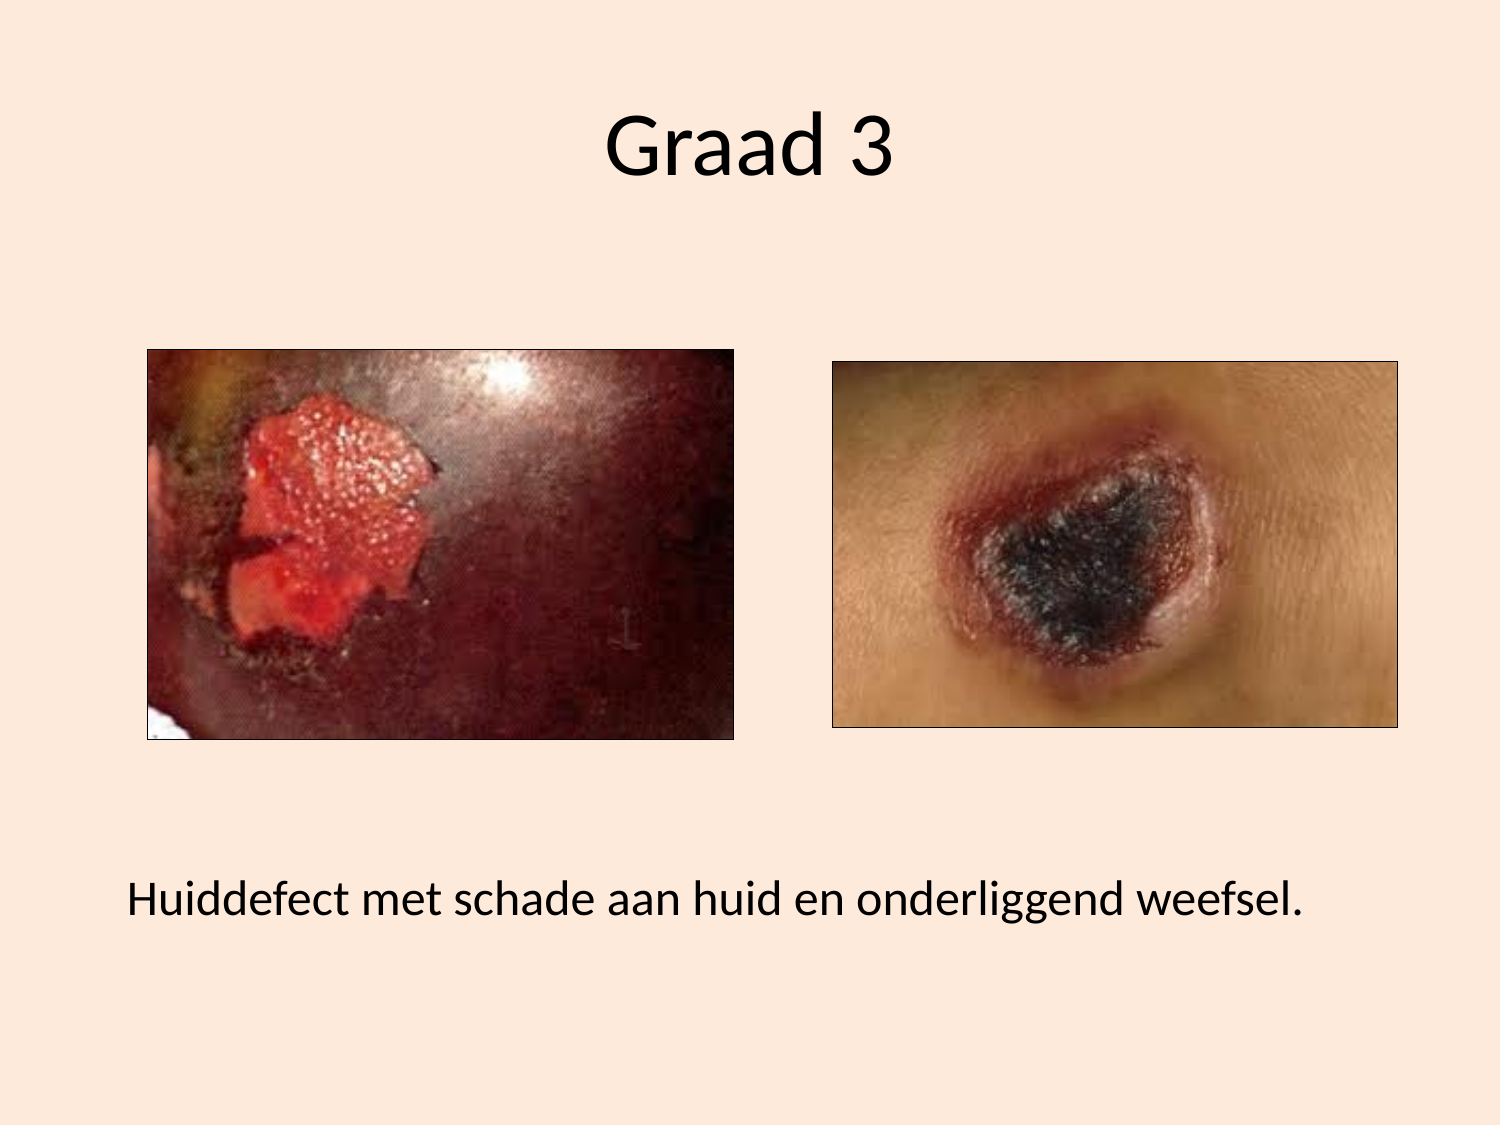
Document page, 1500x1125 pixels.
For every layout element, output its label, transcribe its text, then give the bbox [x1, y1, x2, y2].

title Graad 3 [75, 45, 1425, 233]
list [147, 349, 734, 740]
text_box Huiddefect met schade aan huid en onderliggend weefsel. [112, 857, 1388, 978]
picture [832, 361, 1398, 729]
